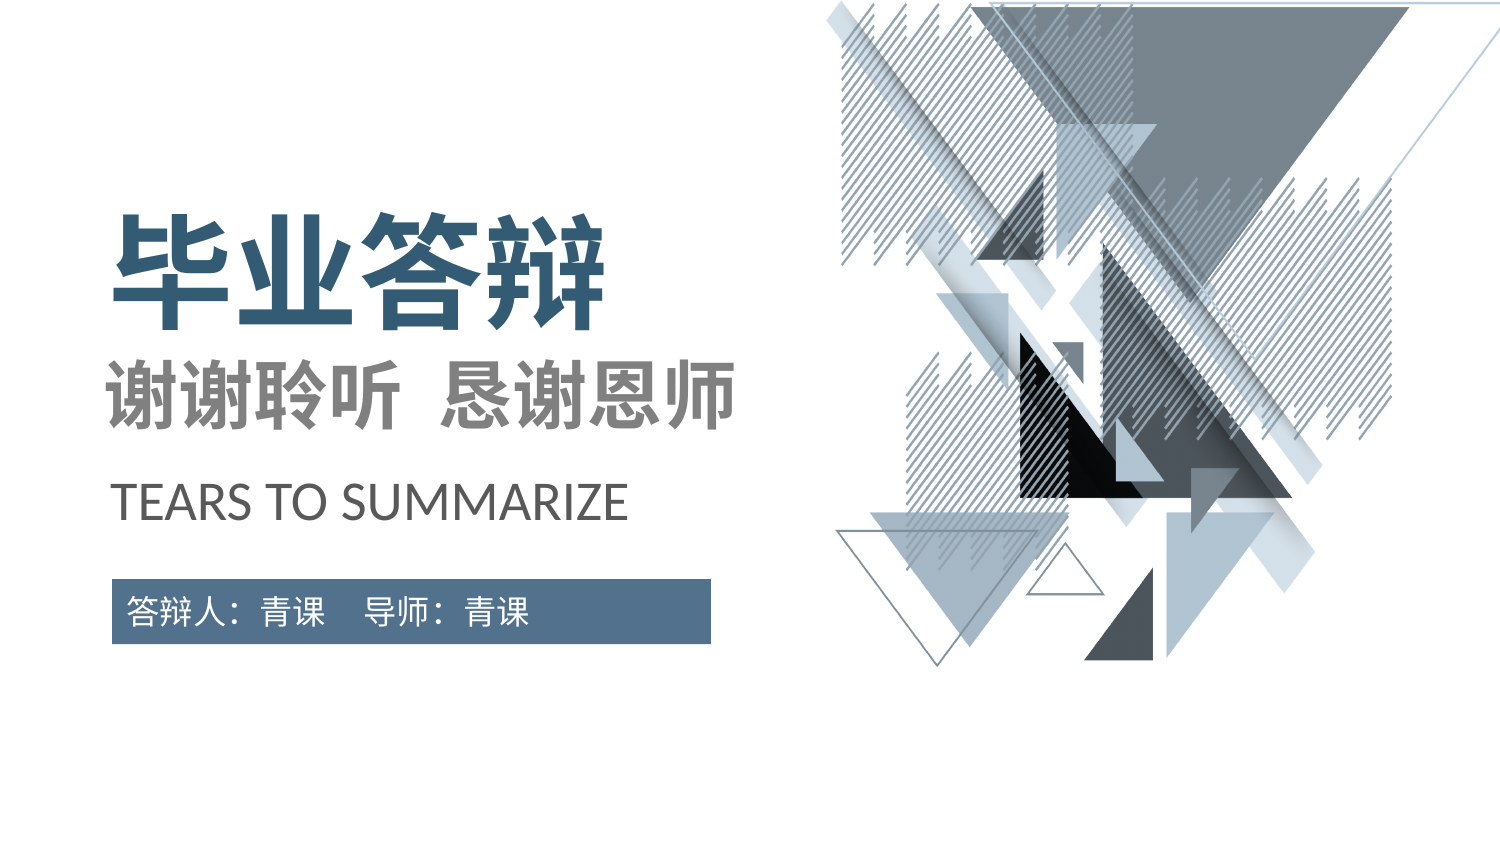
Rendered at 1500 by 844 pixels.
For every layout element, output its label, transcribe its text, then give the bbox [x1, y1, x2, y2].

text_box [110, 577, 713, 646]
text_box TEARS TO SUMMARIZE [95, 456, 664, 540]
text_box 谢谢聆听 恳谢恩师 [88, 341, 823, 446]
picture [825, 0, 1500, 668]
text_box 答辩人：青课 导师：青课 [112, 583, 823, 639]
text_box 毕业答辩 [93, 187, 739, 341]
